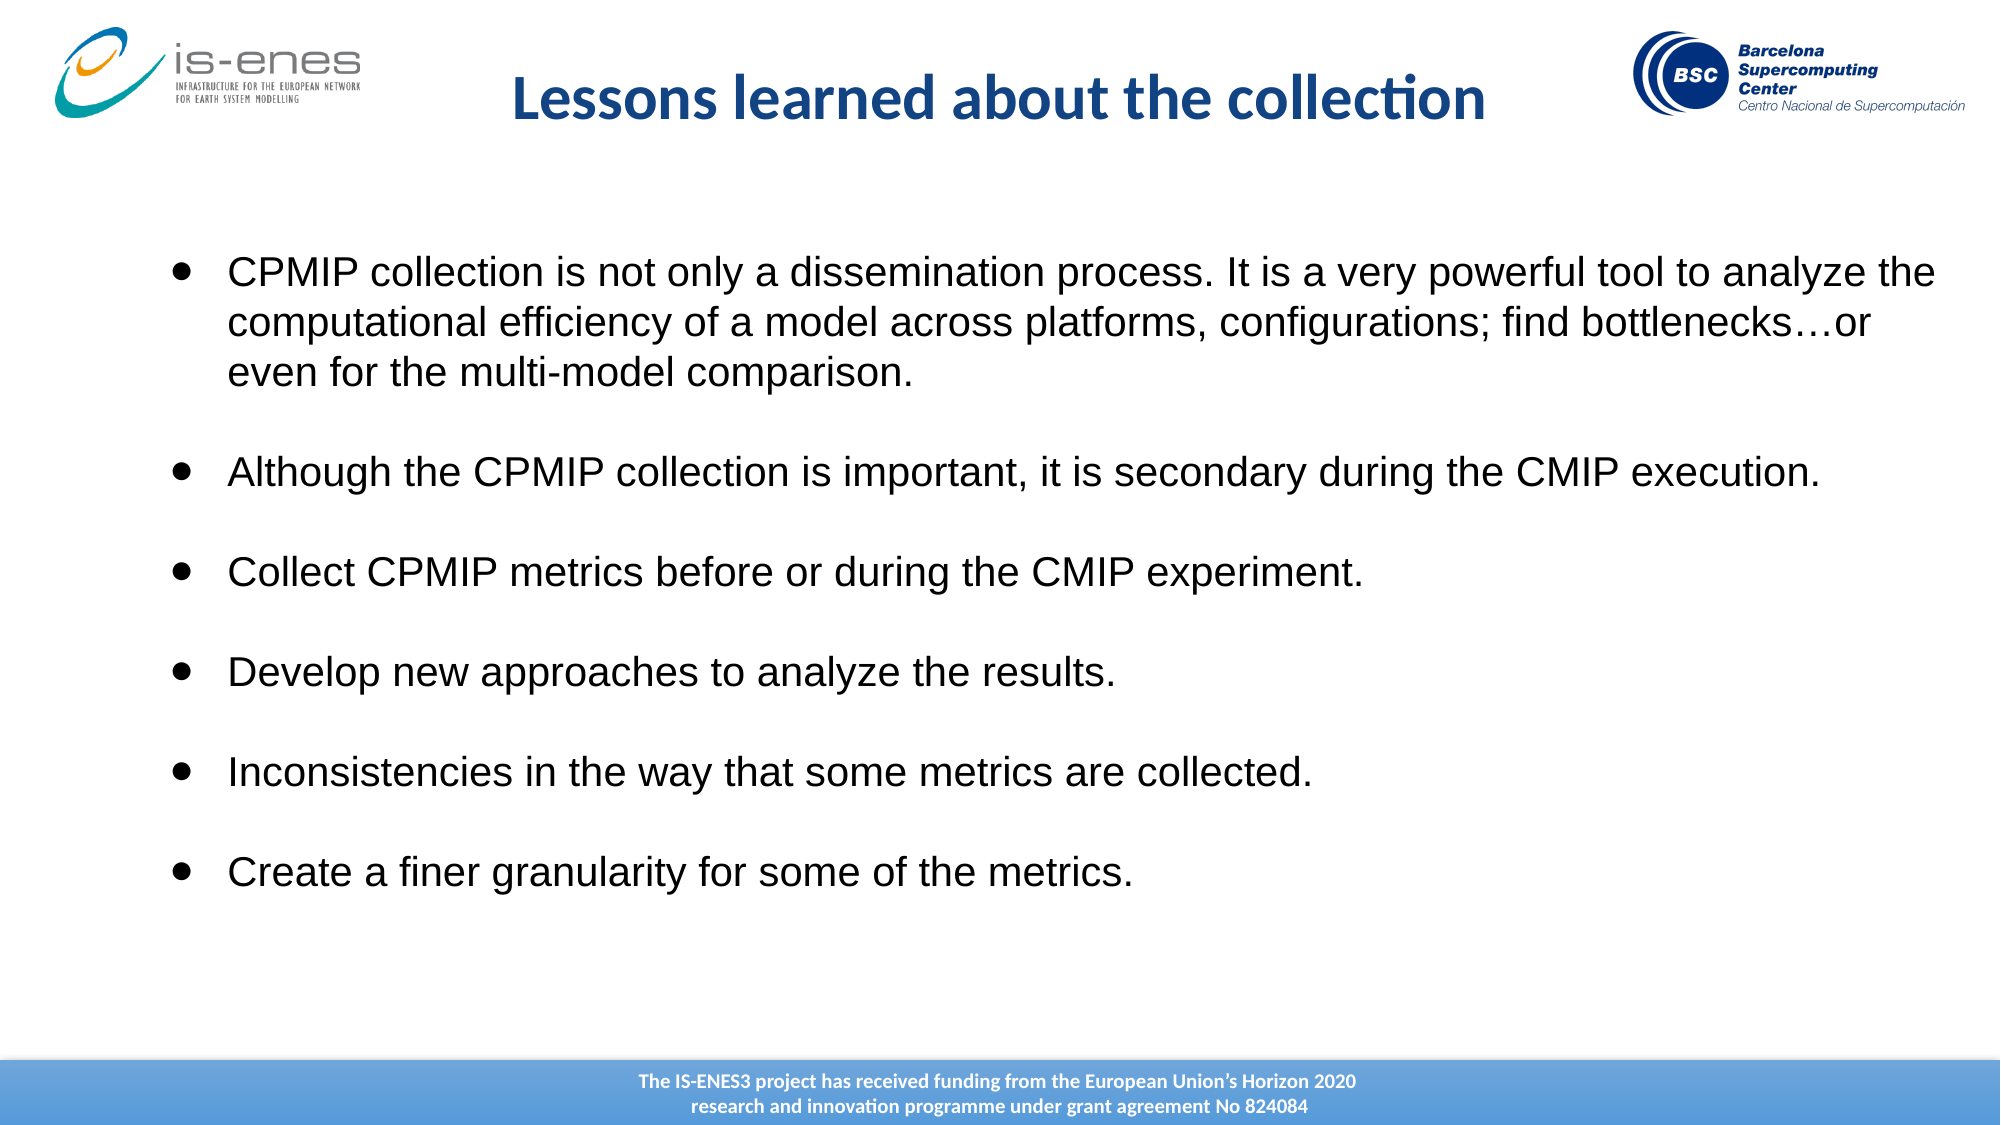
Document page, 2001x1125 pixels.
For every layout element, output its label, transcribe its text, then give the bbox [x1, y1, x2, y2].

picture [54, 27, 360, 118]
list CPMIP collection is not only a dissemination process. It is a very powerful tool to analyze the computational efficiency of a model across platforms, configurations; find bottlenecks…or even for the multi-model comparison. Although the CPMIP collection is important, it is secondary during the CMIP execution. Collect CPMIP metrics before or during the CMIP experiment. Develop new approaches to analyze the results. Inconsistencies in the way that some metrics are collected. Create a finer granularity for some of the metrics. [137, 236, 1967, 893]
picture [1631, 27, 1967, 118]
title Lessons learned about the collection [0, 38, 2000, 150]
text_box The IS-ENES3 project has received funding from the European Union’s Horizon 2020 research and innovation programme under grant agreement No 824084 [0, 1060, 2000, 1125]
